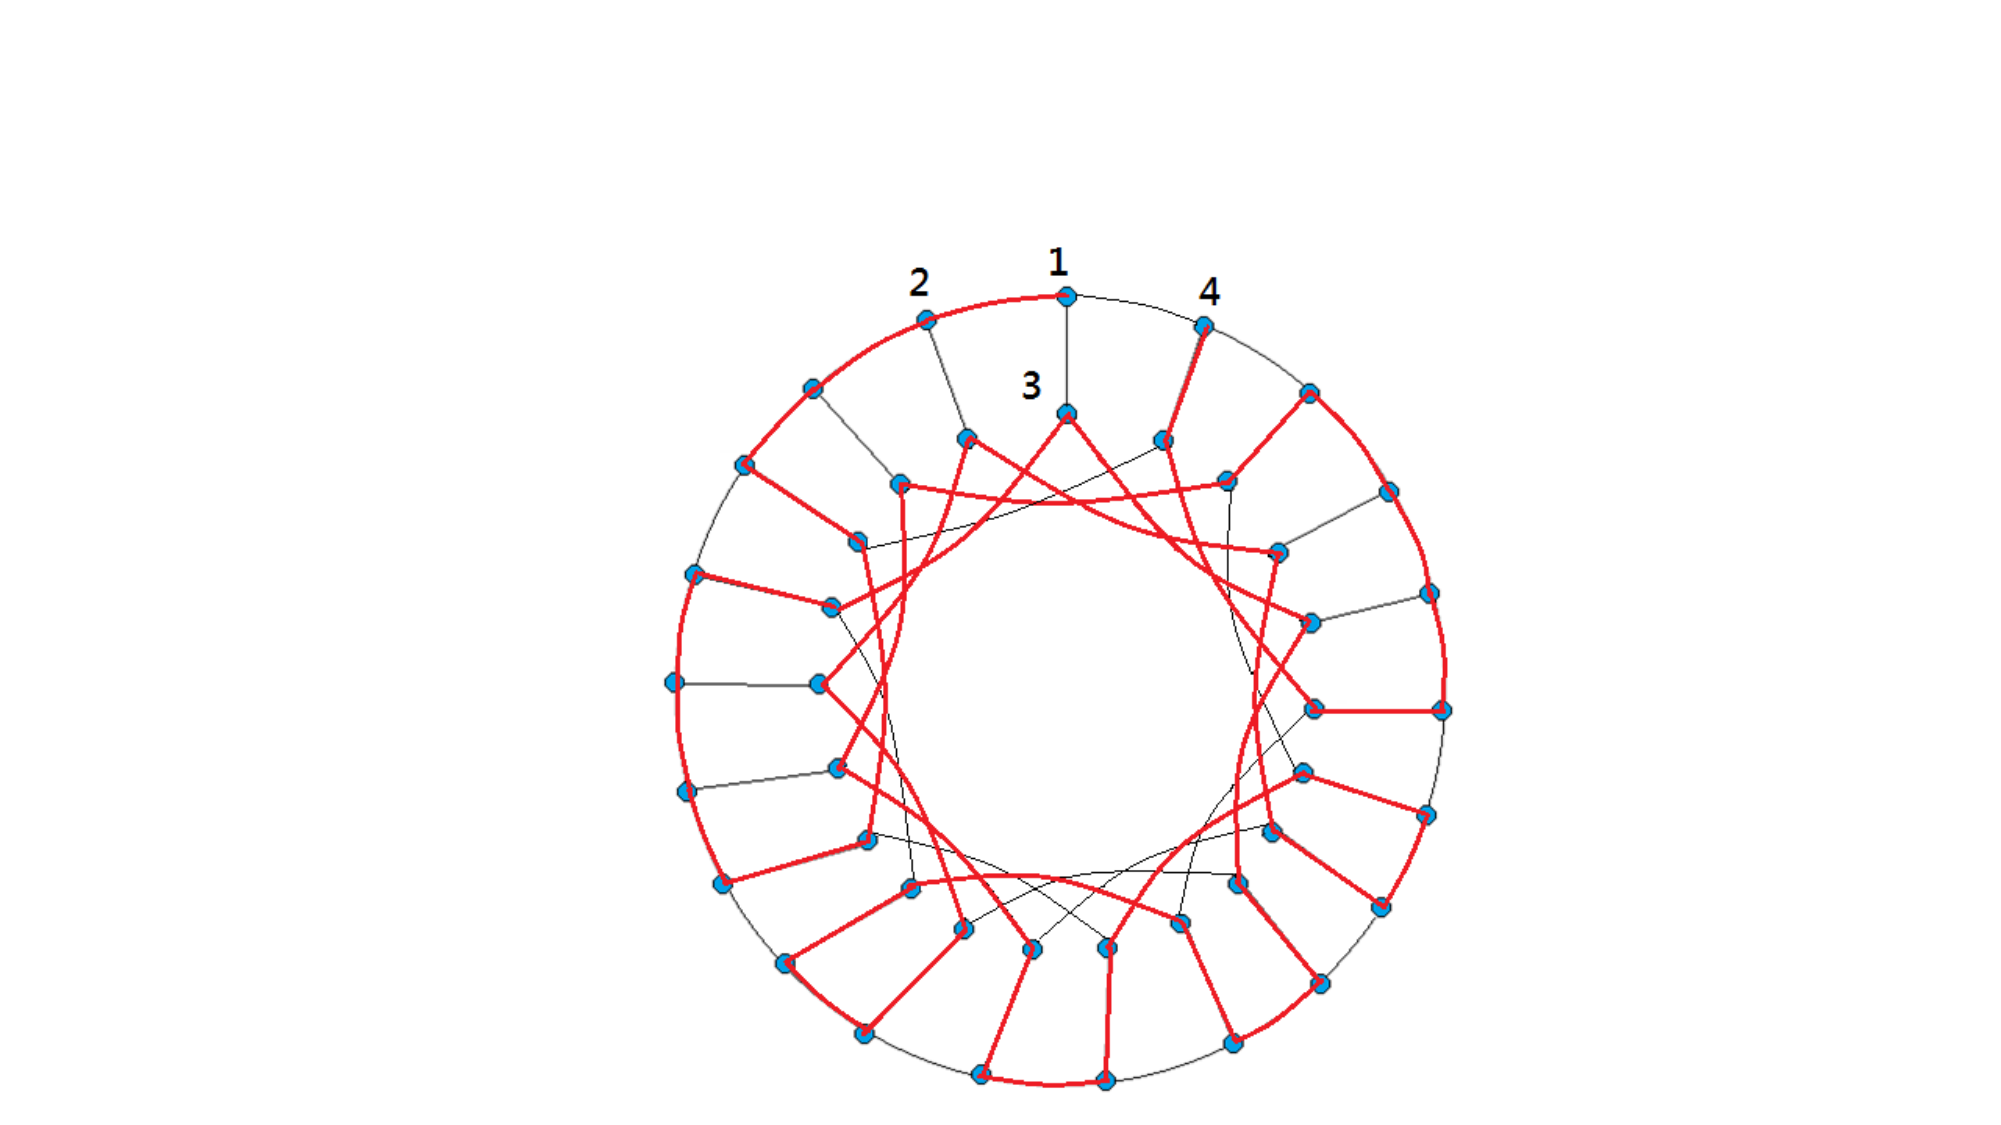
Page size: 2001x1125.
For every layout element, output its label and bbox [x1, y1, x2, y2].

picture [646, 243, 1468, 1099]
